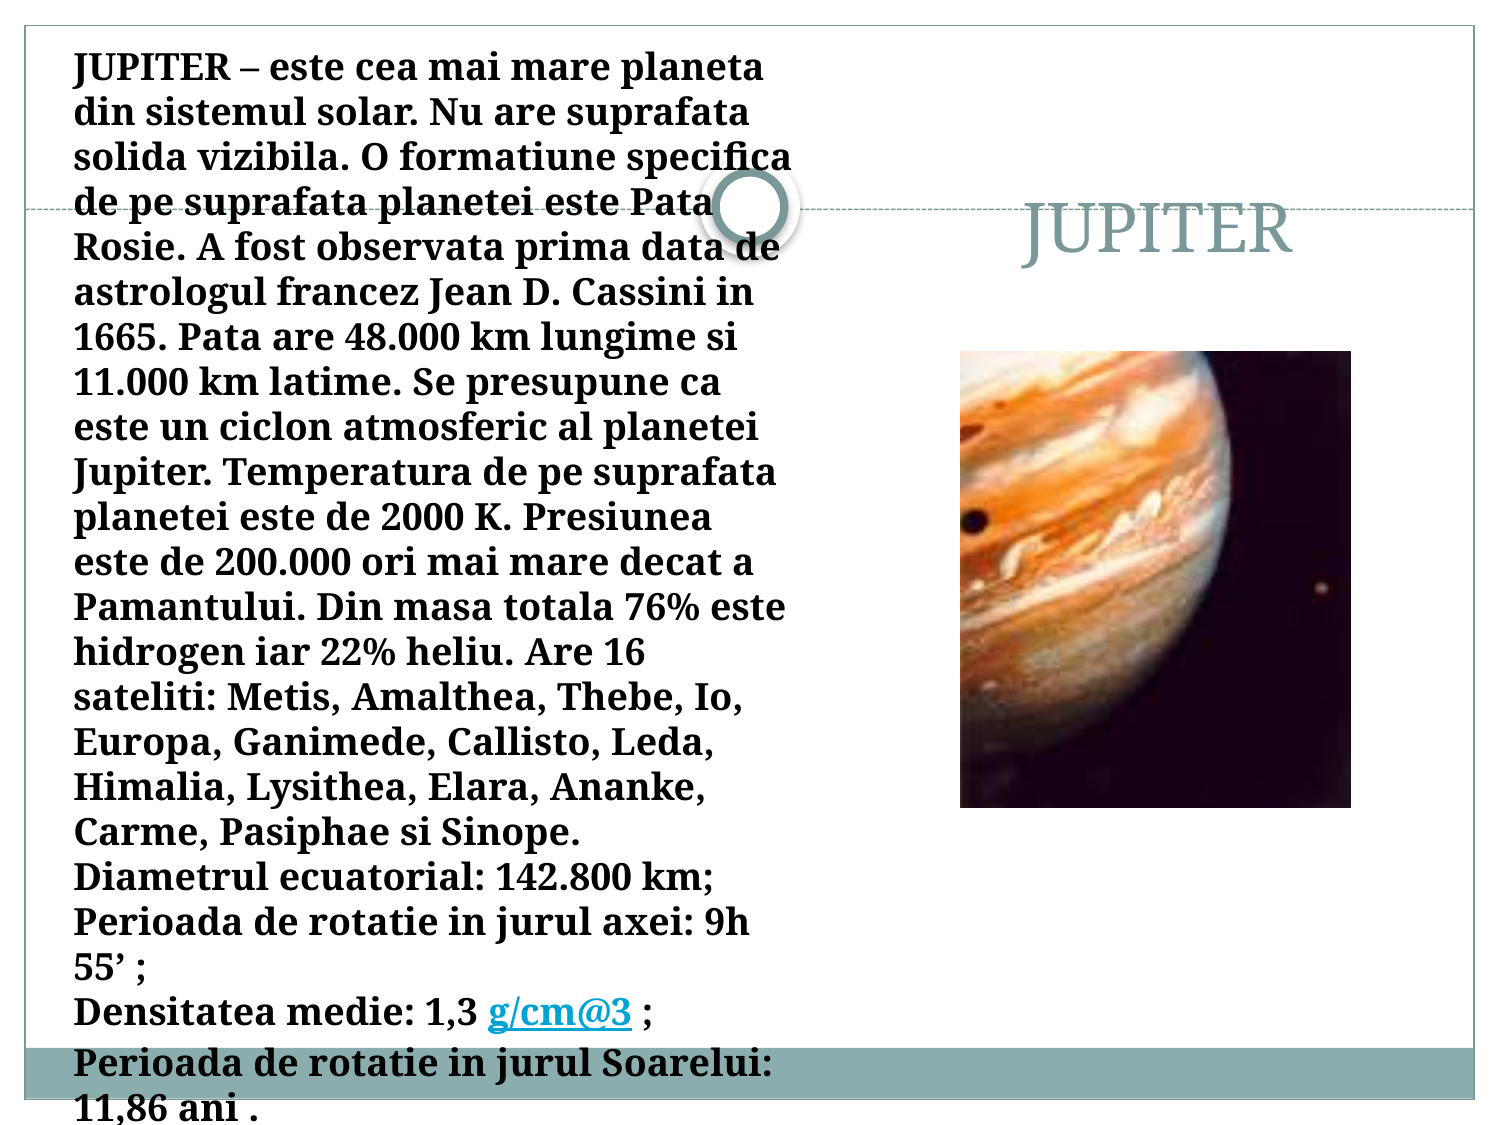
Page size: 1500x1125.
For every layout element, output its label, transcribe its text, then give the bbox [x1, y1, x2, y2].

picture [960, 351, 1351, 808]
text_box JUPITER – este cea mai mare planeta din sistemul solar. Nu are suprafata solida vizibila. O formatiune specifica de pe suprafata planetei este Pata Rosie. A fost observata prima data de astrologul francez Jean D. Cassini in 1665. Pata are 48.000 km lungime si 11.000 km latime. Se presupune ca este un ciclon atmosferic al planetei Jupiter. Temperatura de pe suprafata planetei este de 2000 K. Presiunea este de 200.000 ori mai mare decat a Pamantului. Din masa totala 76% este hidrogen iar 22% heliu. Are 16 sateliti: Metis, Amalthea, Thebe, Io, Europa, Ganimede, Callisto, Leda, Himalia, Lysithea, Elara, Ananke, Carme, Pasiphae si Sinope. Diametrul ecuatorial: 142.800 km; Perioada de rotatie in jurul axei: 9h 55’ ; Densitatea medie: 1,3 g/cm@3 ; Perioada de rotatie in jurul Soarelui: 11,86 ani . [58, 35, 809, 1125]
title JUPITER [890, 43, 1426, 274]
